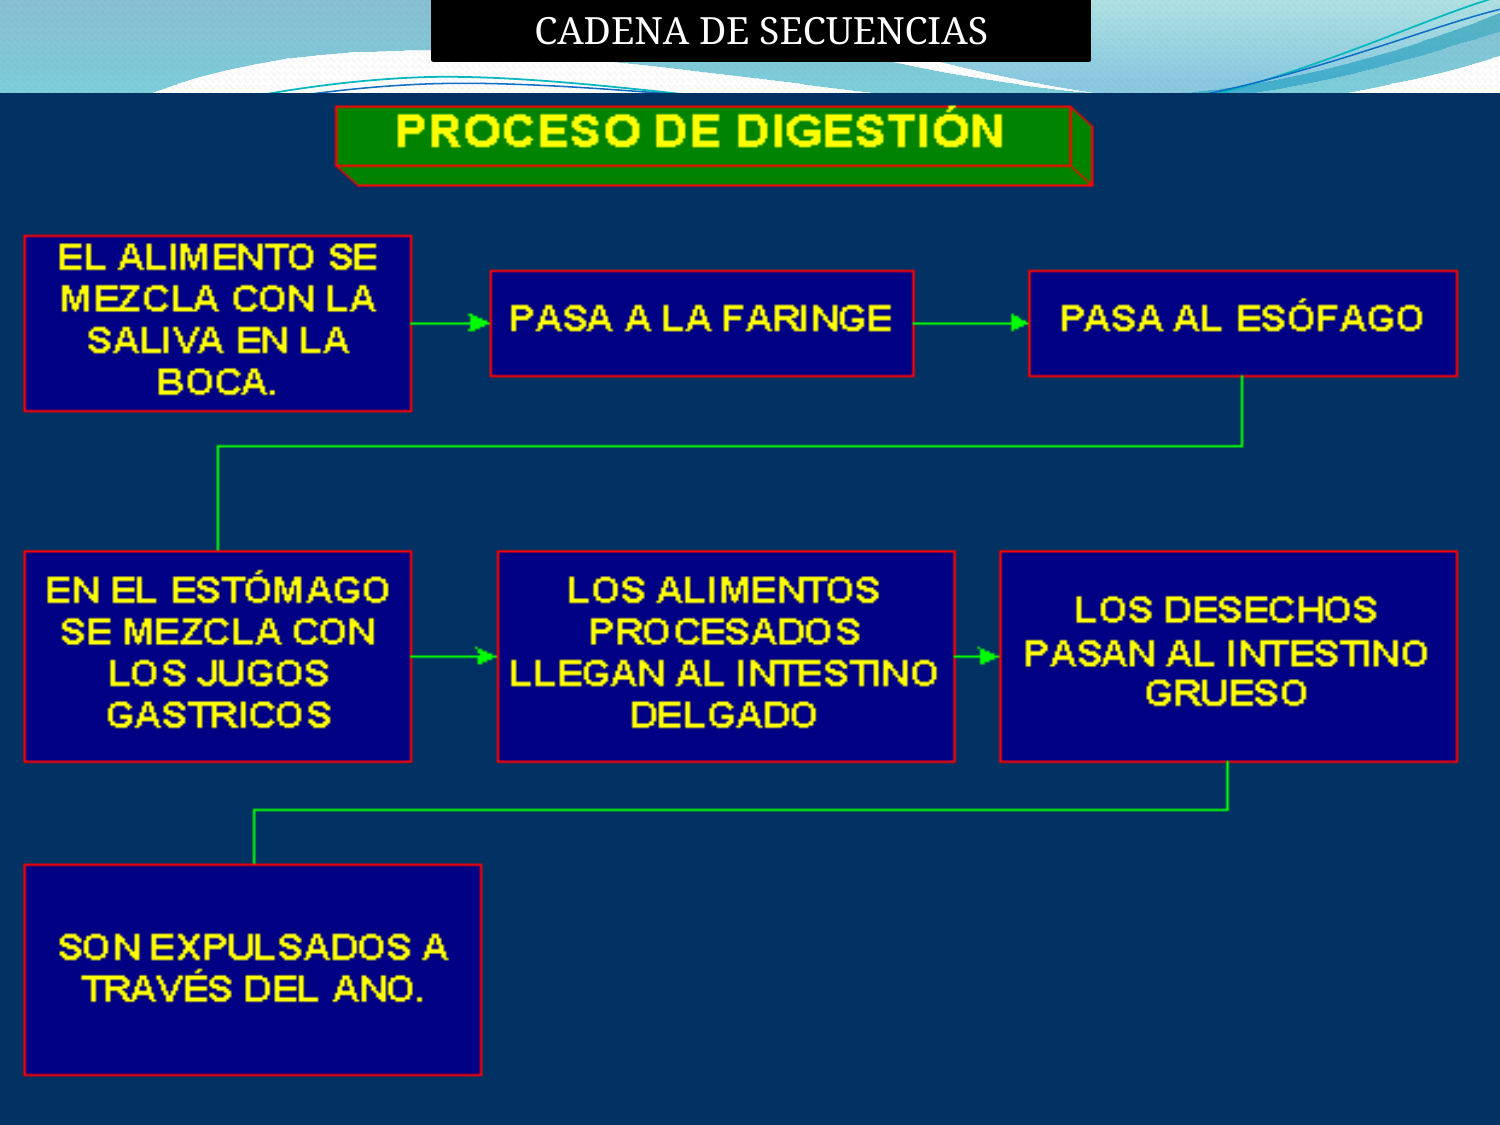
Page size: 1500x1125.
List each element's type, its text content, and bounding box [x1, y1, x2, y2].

text_box CADENA DE SECUENCIAS [431, 0, 1091, 62]
picture [0, 93, 1500, 1125]
